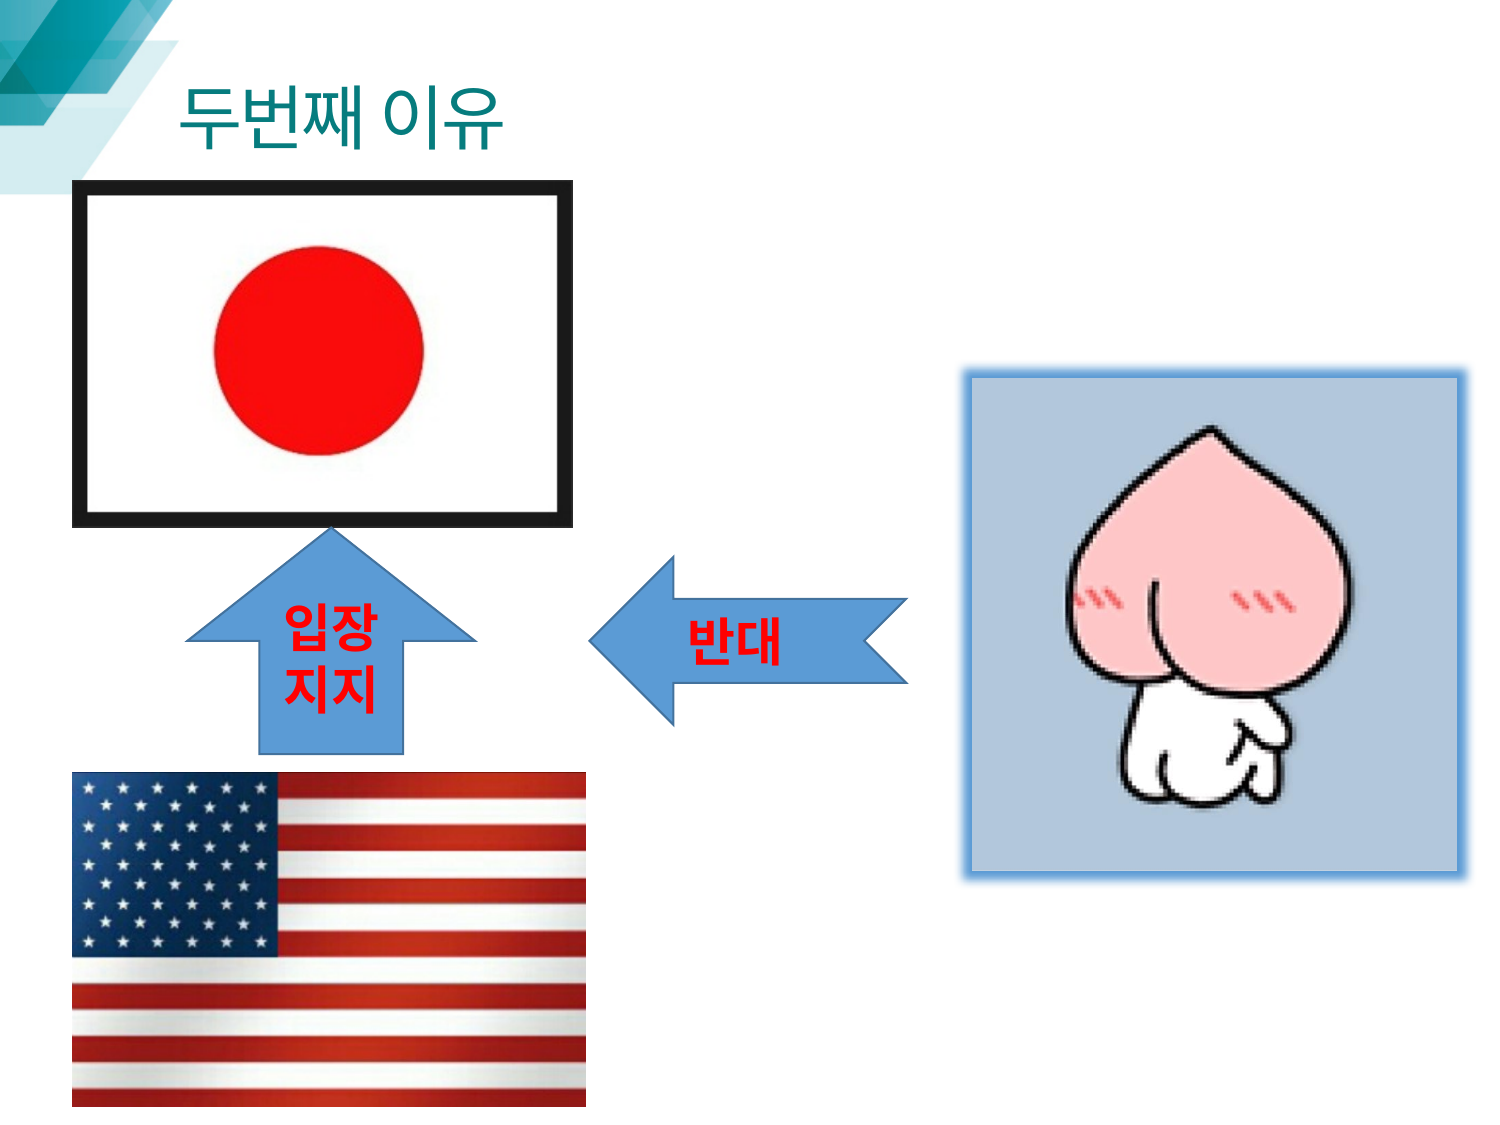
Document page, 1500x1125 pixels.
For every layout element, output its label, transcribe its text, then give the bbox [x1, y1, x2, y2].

picture [0, 0, 1500, 1125]
text_box 입장 지지 [268, 587, 503, 728]
text_box 반대 [672, 601, 907, 679]
title 두번째 이유 [162, 53, 1457, 189]
text_box [588, 554, 909, 728]
text_box [184, 528, 409, 756]
